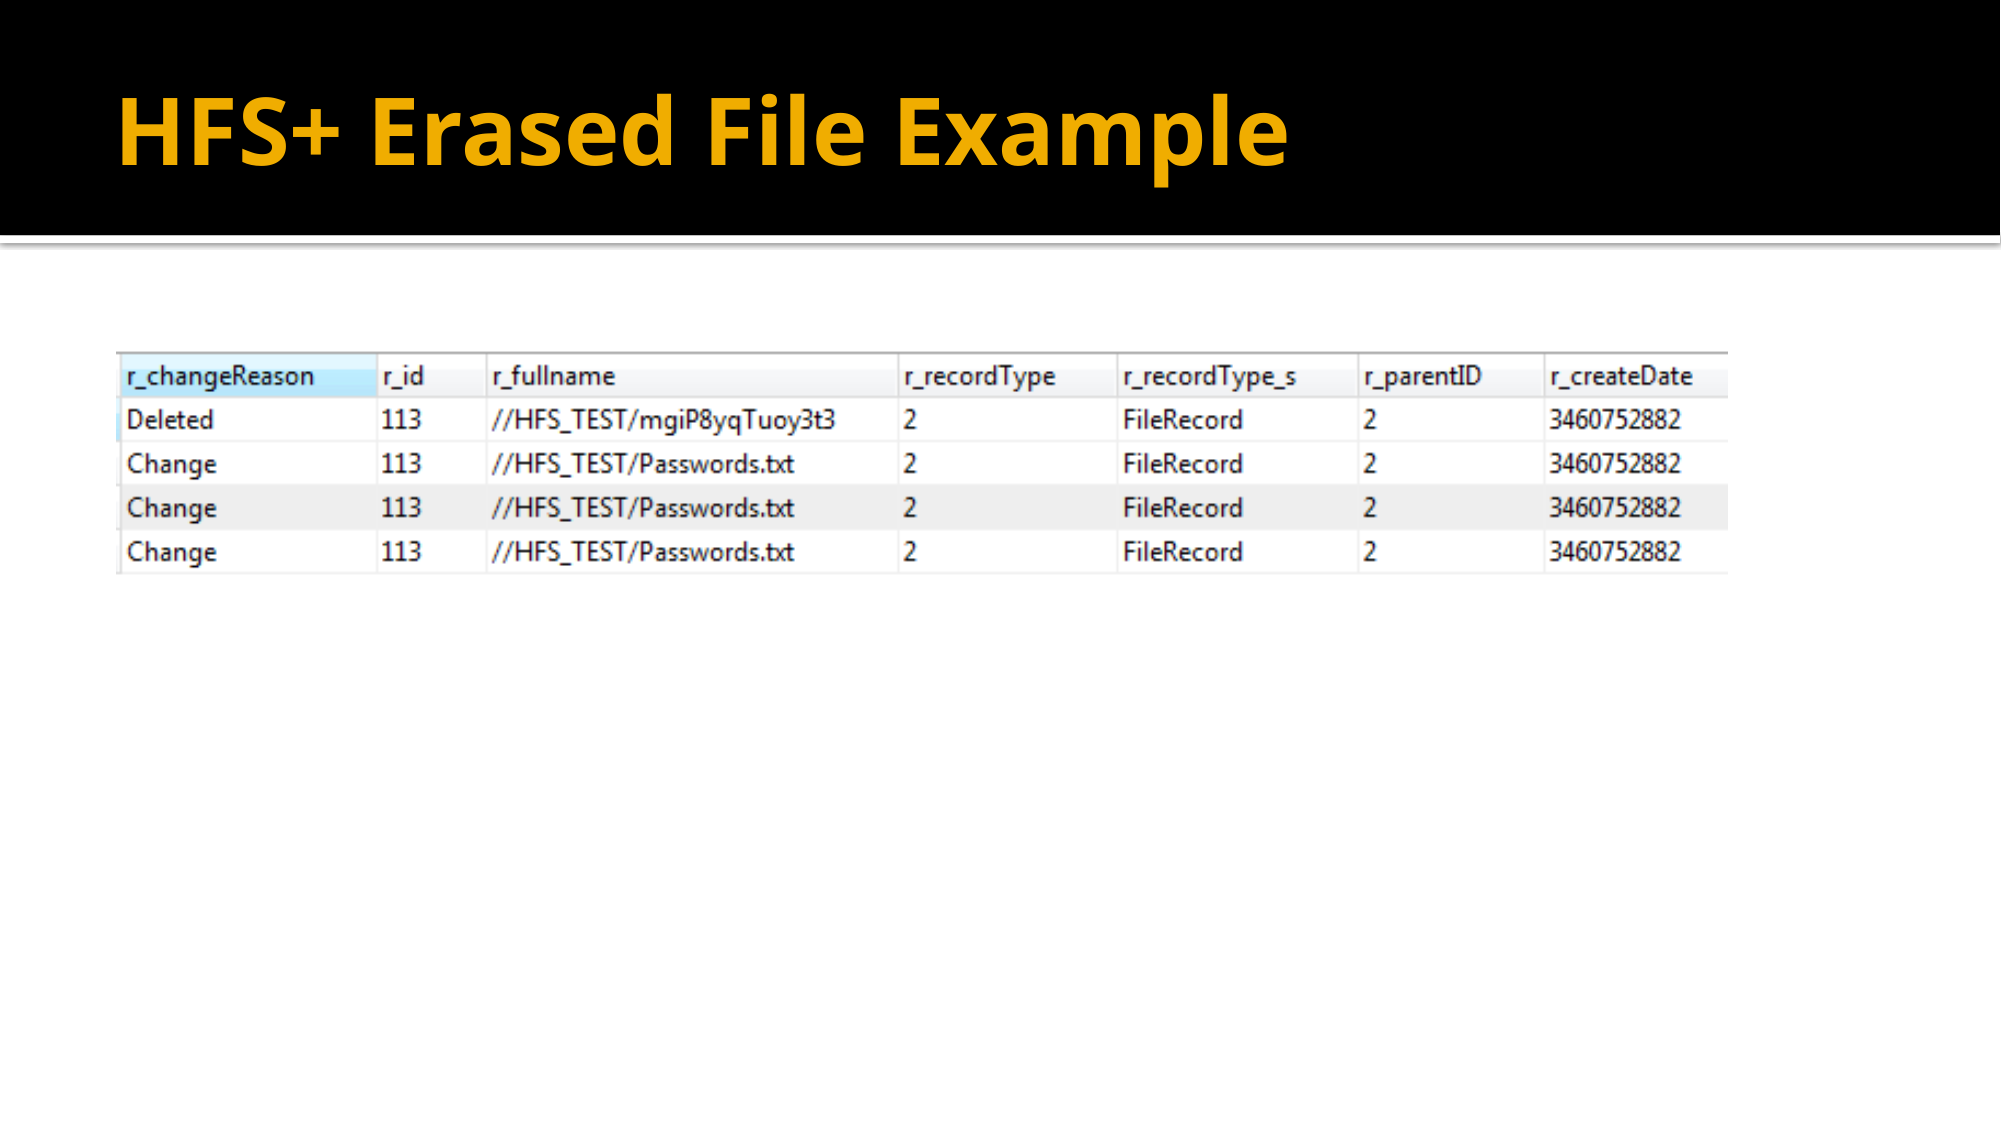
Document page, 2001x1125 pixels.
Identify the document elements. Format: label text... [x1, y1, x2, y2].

title HFS+ Erased File Example [99, 25, 1900, 231]
picture [115, 348, 1728, 588]
